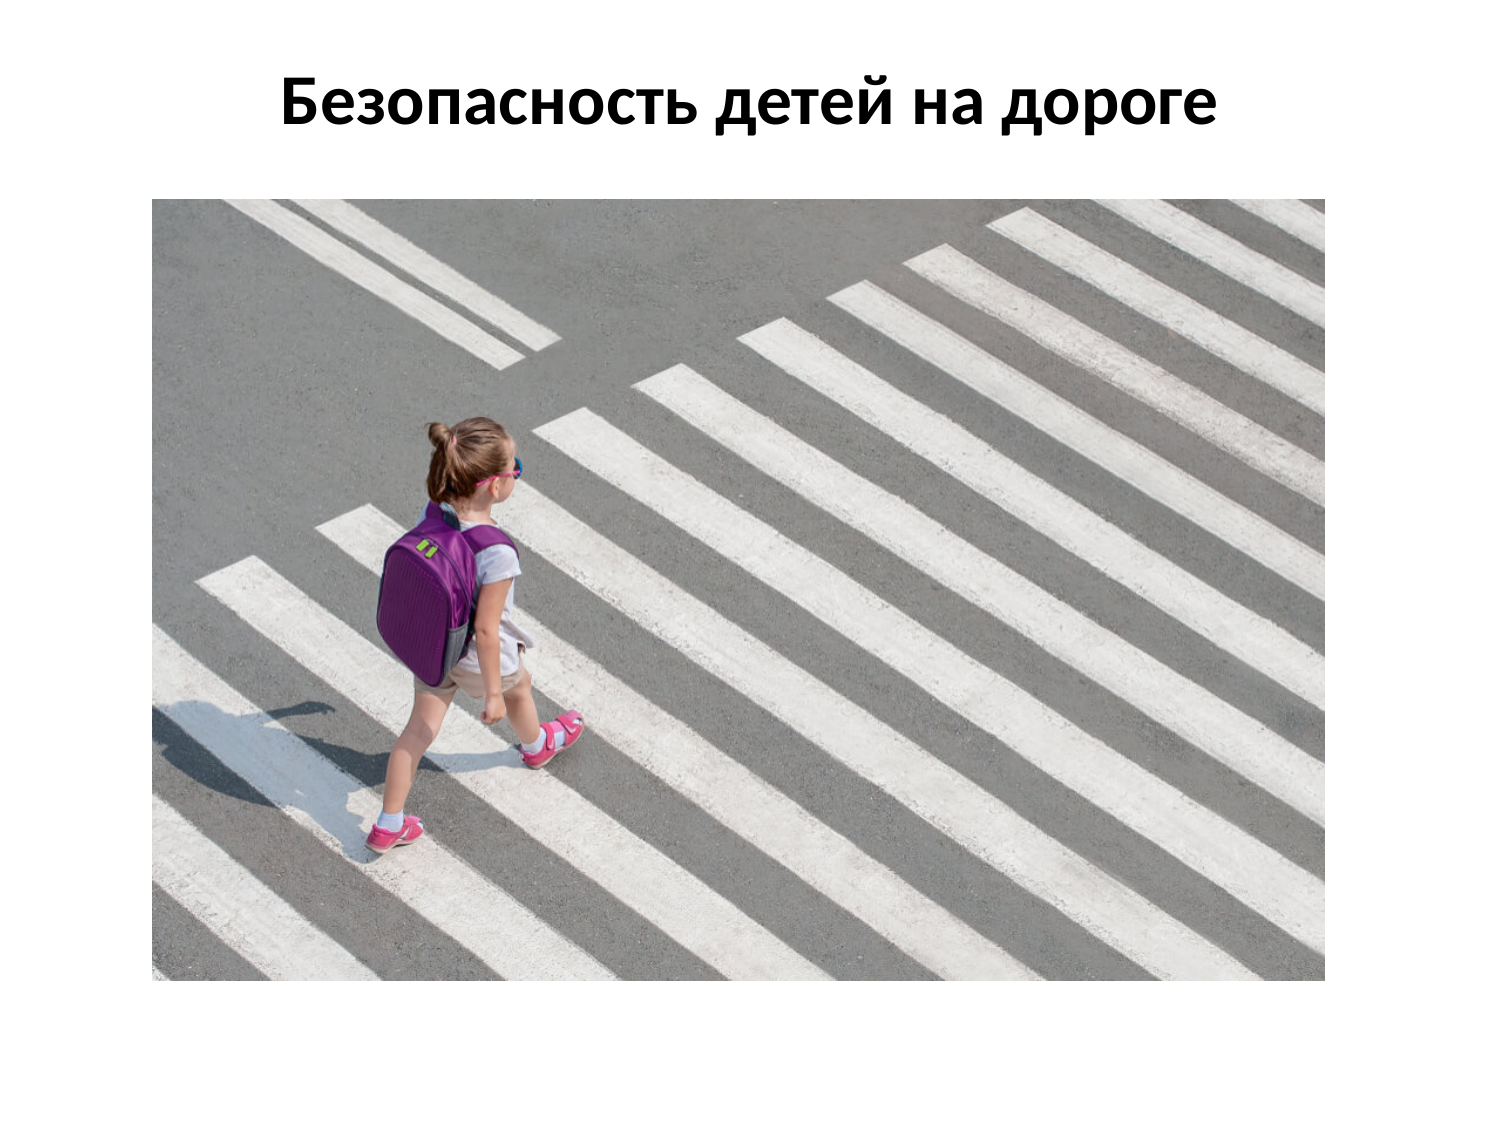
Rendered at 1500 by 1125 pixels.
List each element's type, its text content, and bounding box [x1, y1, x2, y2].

title Безопасность детей на дороге [75, 45, 1425, 233]
picture [152, 198, 1325, 981]
